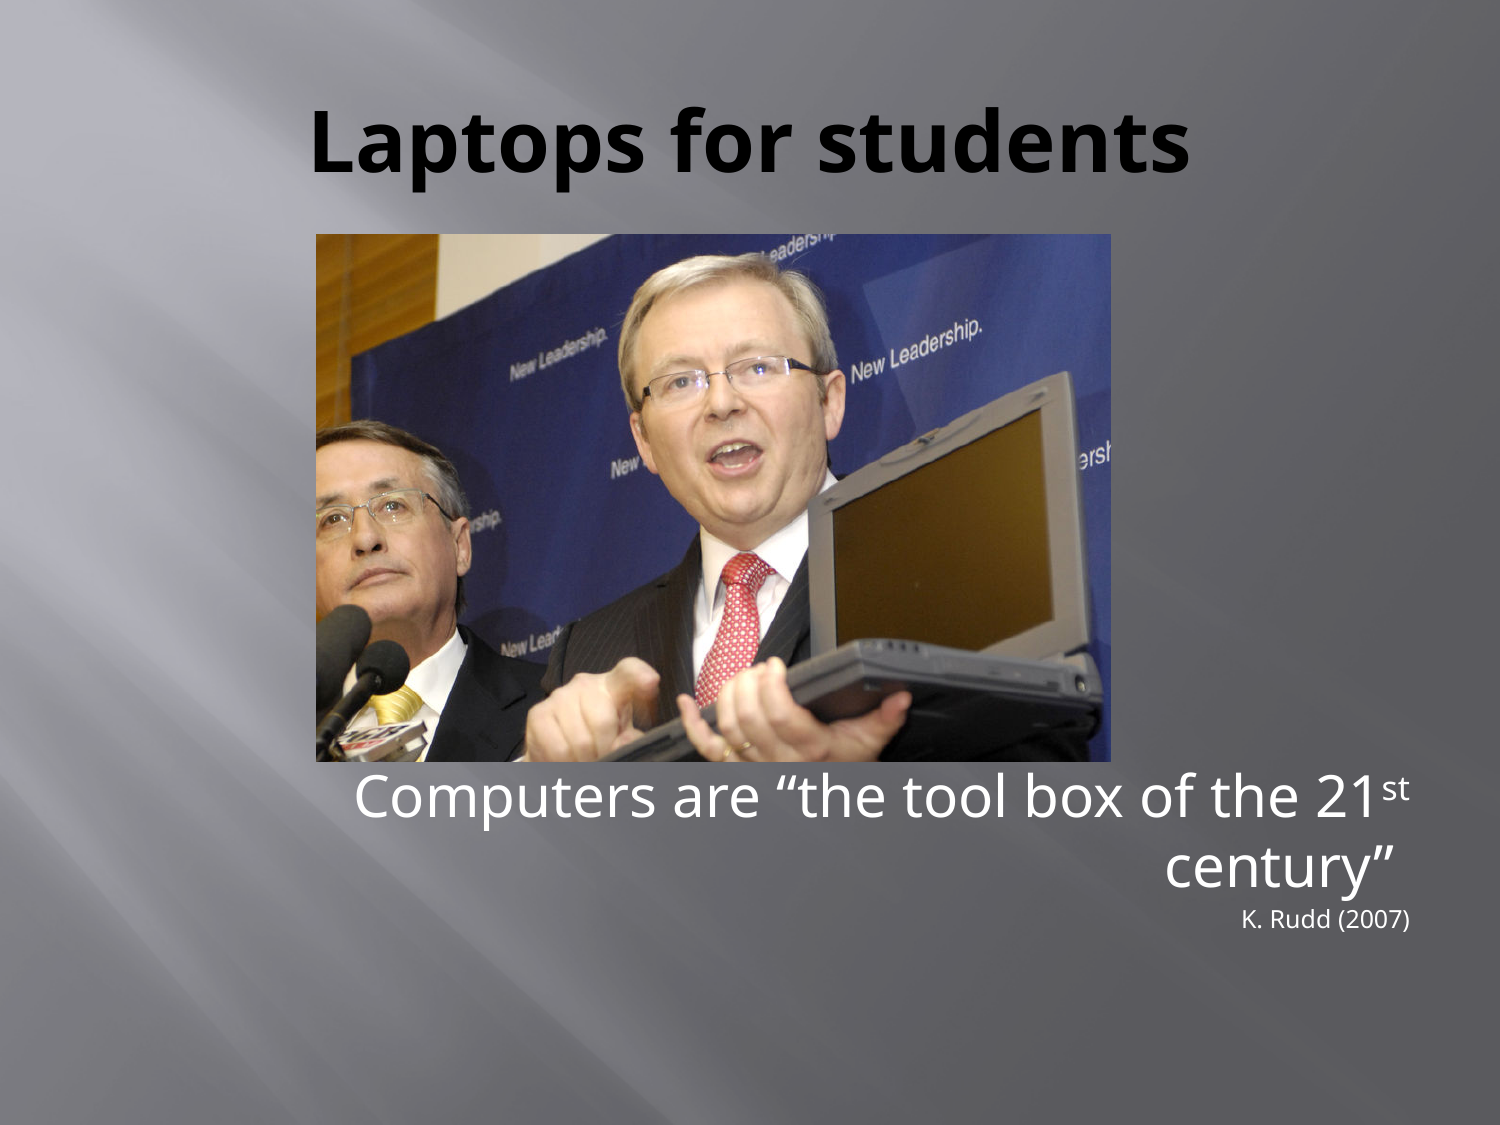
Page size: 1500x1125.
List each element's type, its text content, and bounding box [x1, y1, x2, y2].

list Computers are “the tool box of the 21st century” K. Rudd (2007) [75, 262, 1425, 1035]
title Laptops for students [75, 45, 1425, 233]
picture [316, 234, 1111, 762]
